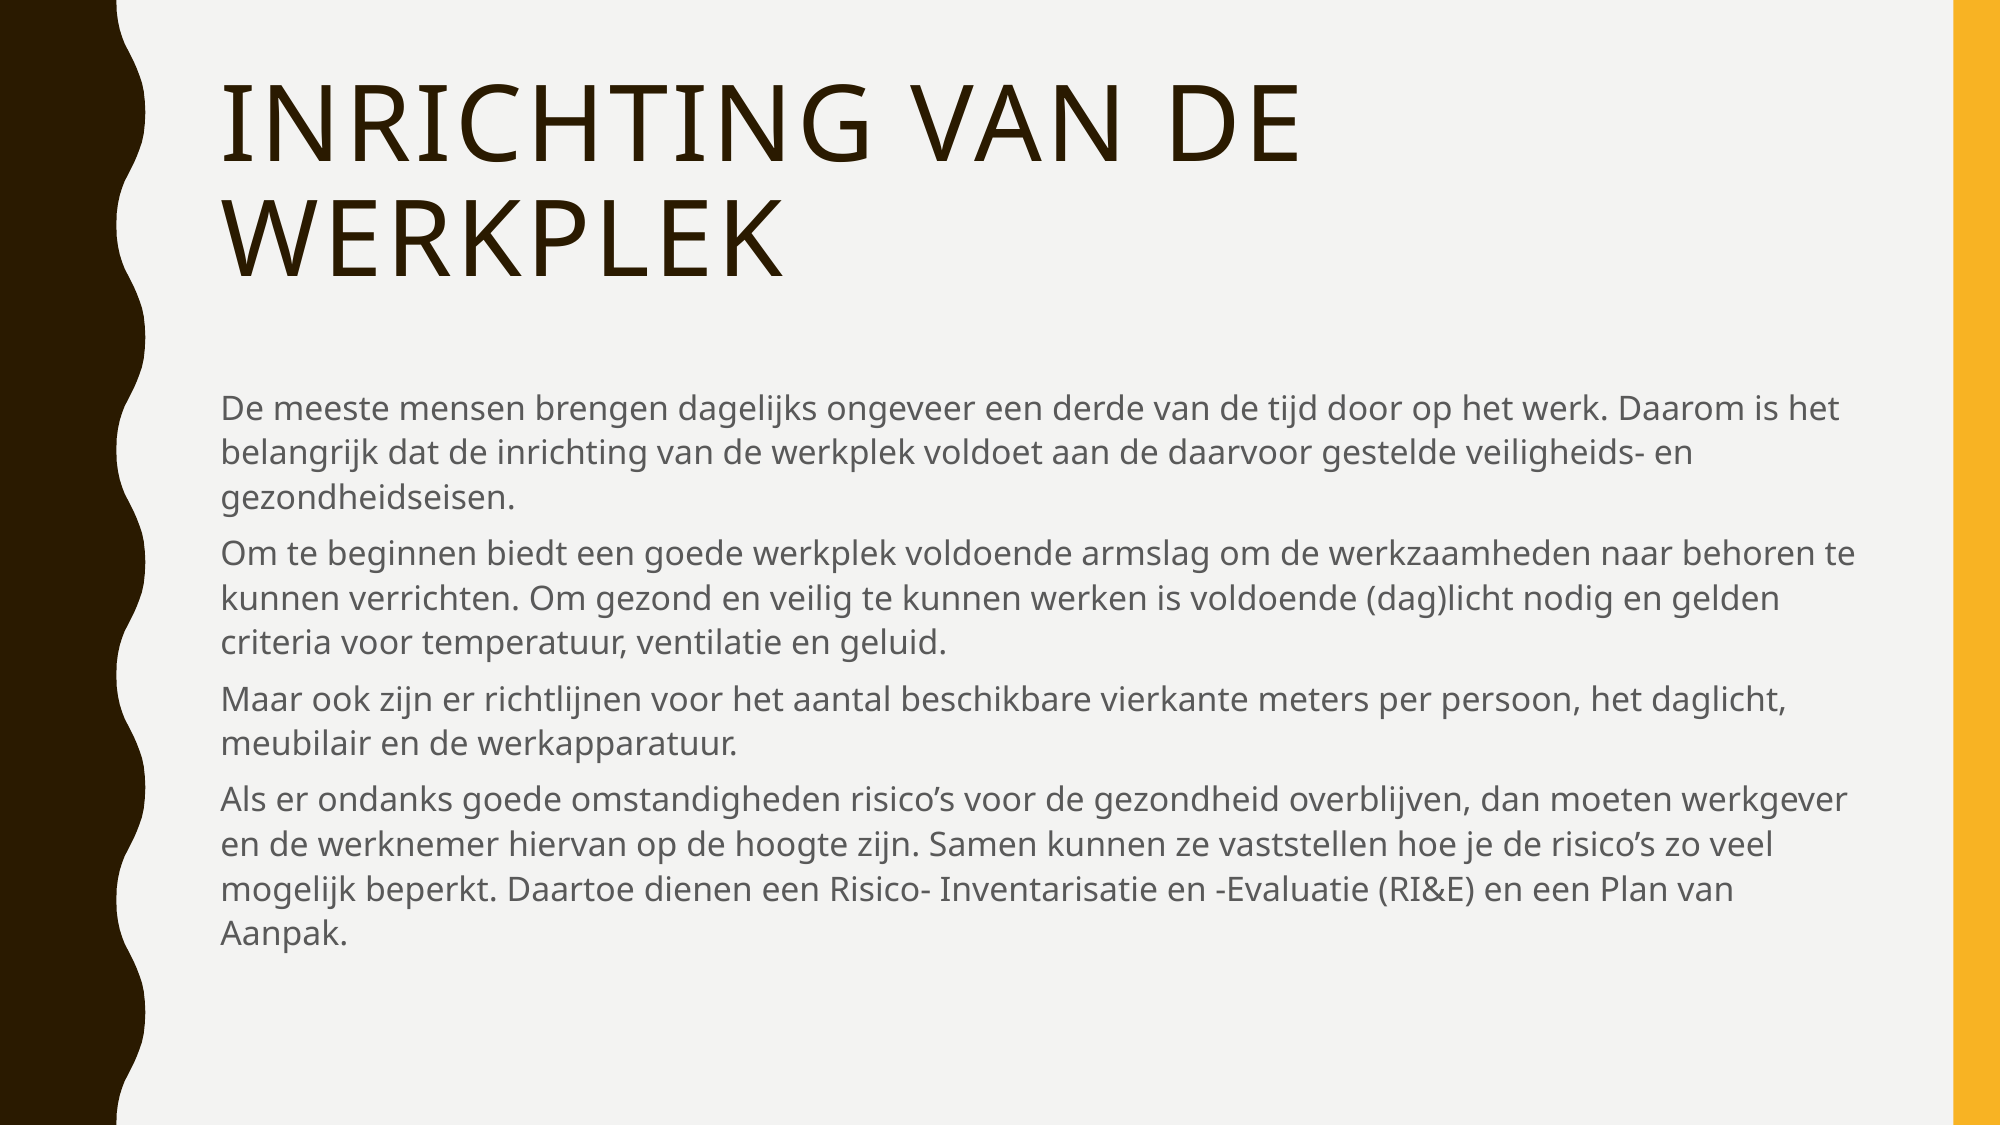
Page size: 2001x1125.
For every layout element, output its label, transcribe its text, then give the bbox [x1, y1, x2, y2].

list De meeste mensen brengen dagelijks ongeveer een derde van de tijd door op het werk. Daarom is het belangrijk dat de inrichting van de werkplek voldoet aan de daarvoor gestelde veiligheids- en gezondheidseisen. Om te beginnen biedt een goede werkplek voldoende armslag om de werkzaamheden naar behoren te kunnen verrichten. Om gezond en veilig te kunnen werken is voldoende (dag)licht nodig en gelden criteria voor temperatuur, ventilatie en geluid. Maar ook zijn er richtlijnen voor het aantal beschikbare vierkante meters per persoon, het daglicht, meubilair en de werkapparatuur. Als er ondanks goede omstandigheden risico’s voor de gezondheid overblijven, dan moeten werkgever en de werknemer hiervan op de hoogte zijn. Samen kunnen ze vaststellen hoe je de risico’s zo veel mogelijk beperkt. Daartoe dienen een Risico- Inventarisatie en -Evaluatie (RI&E) en een Plan van Aanpak. [205, 375, 1875, 965]
title Inrichting van de werkplek [205, 62, 1875, 308]
